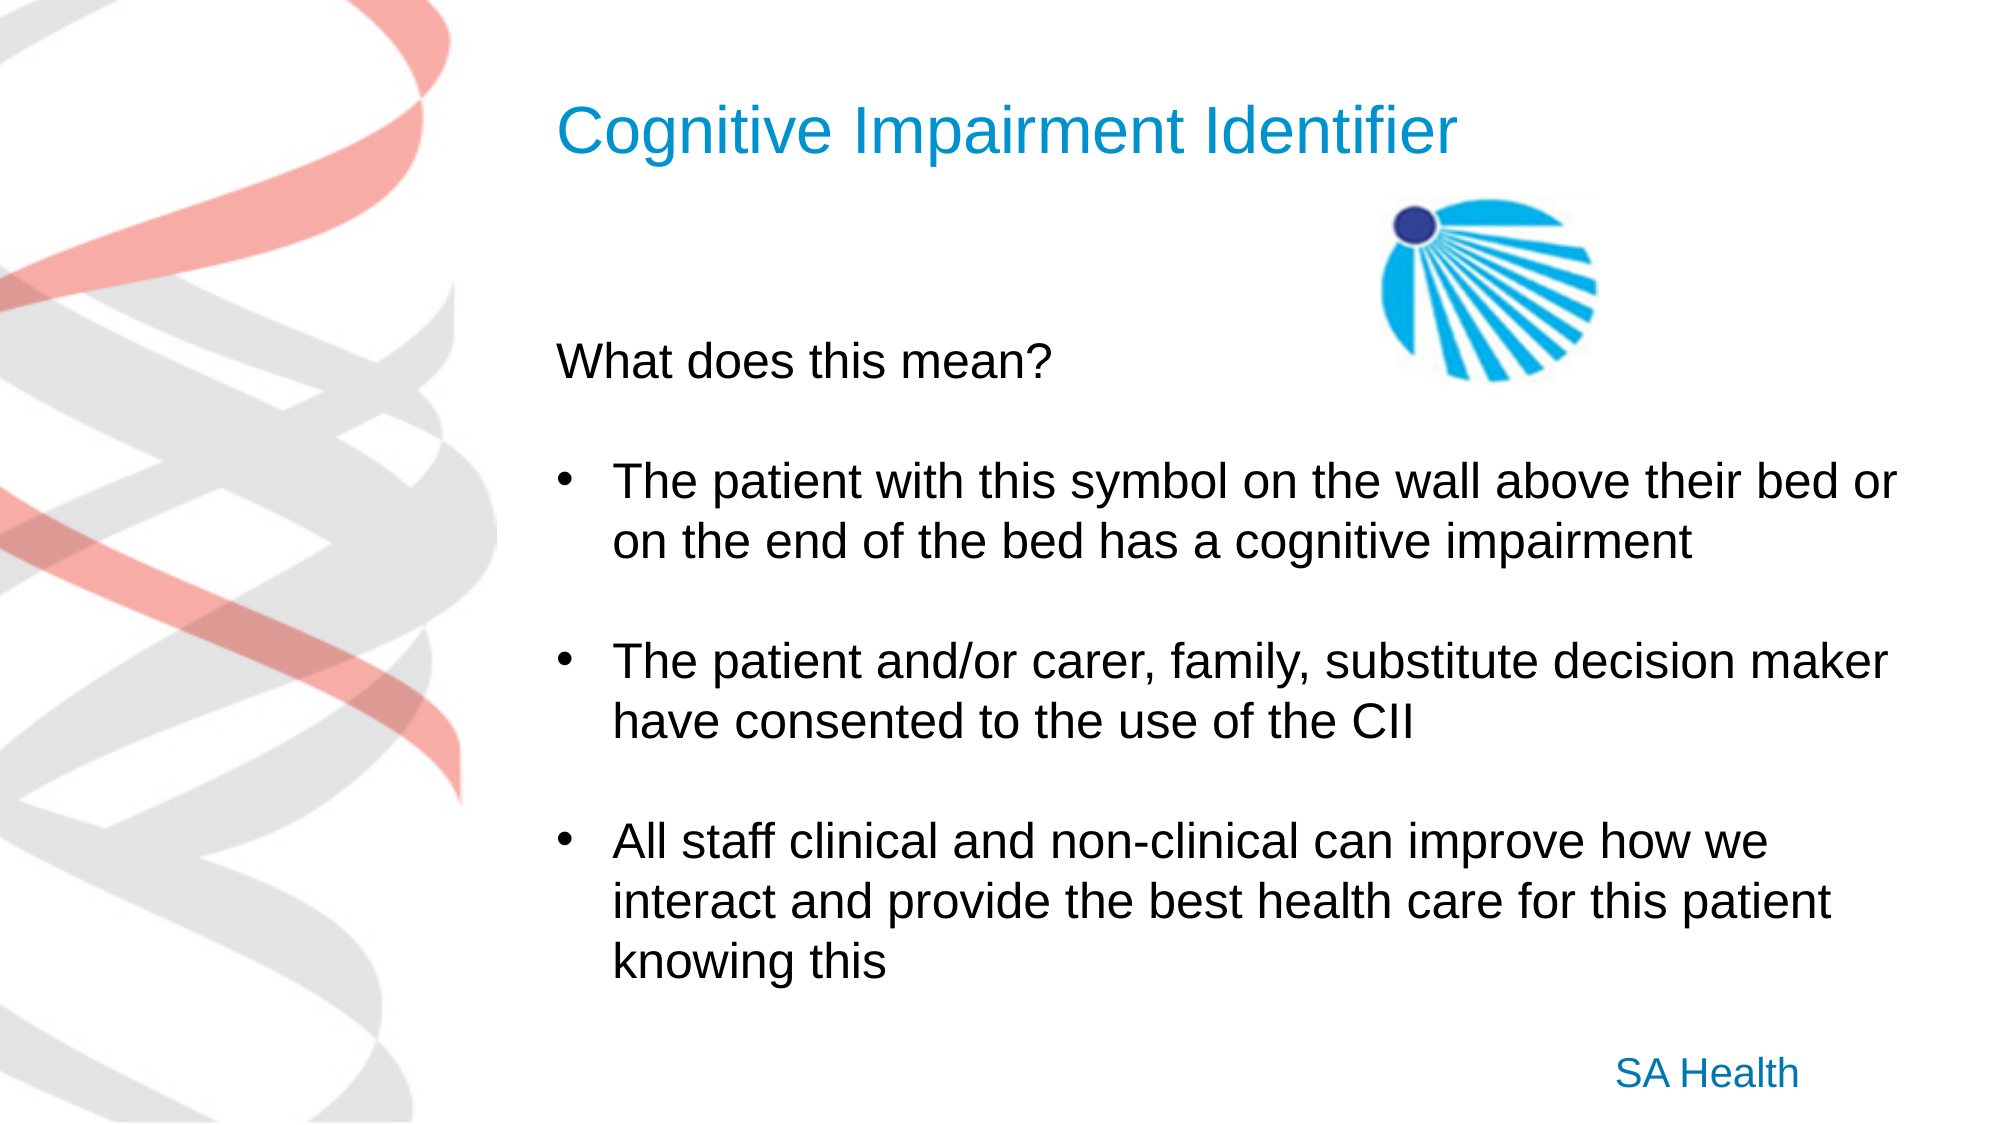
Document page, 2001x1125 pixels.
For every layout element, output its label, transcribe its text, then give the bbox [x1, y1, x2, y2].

text_box What does this mean? The patient with this symbol on the wall above their bed or on the end of the bed has a cognitive impairment The patient and/or carer, family, substitute decision maker have consented to the use of the CII All staff clinical and non-clinical can improve how we interact and provide the best health care for this patient knowing this [541, 261, 1924, 1125]
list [1379, 196, 1600, 386]
title Cognitive Impairment Identifier [541, 32, 1896, 221]
picture [0, 0, 497, 1125]
